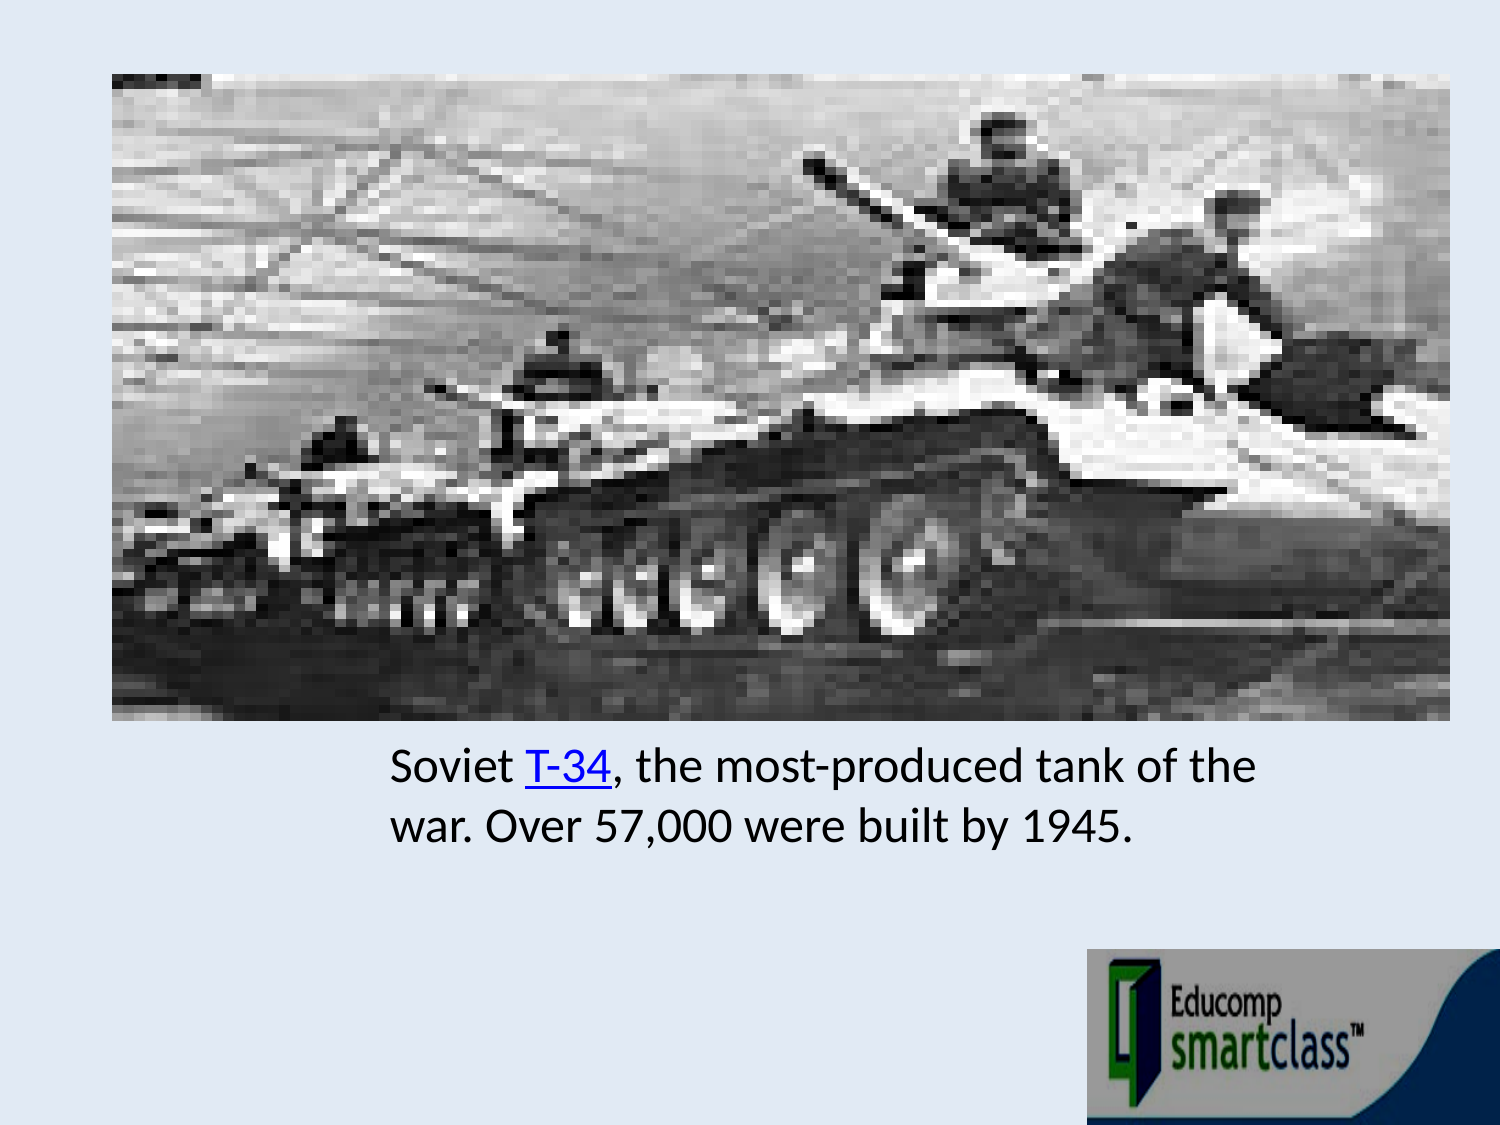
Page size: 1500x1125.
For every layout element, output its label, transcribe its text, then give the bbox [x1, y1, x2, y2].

picture [1087, 949, 1500, 1125]
title [75, 45, 1425, 233]
text_box Soviet T-34, the most-produced tank of the war. Over 57,000 were built by 1945. [374, 729, 1288, 860]
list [112, 74, 1451, 721]
